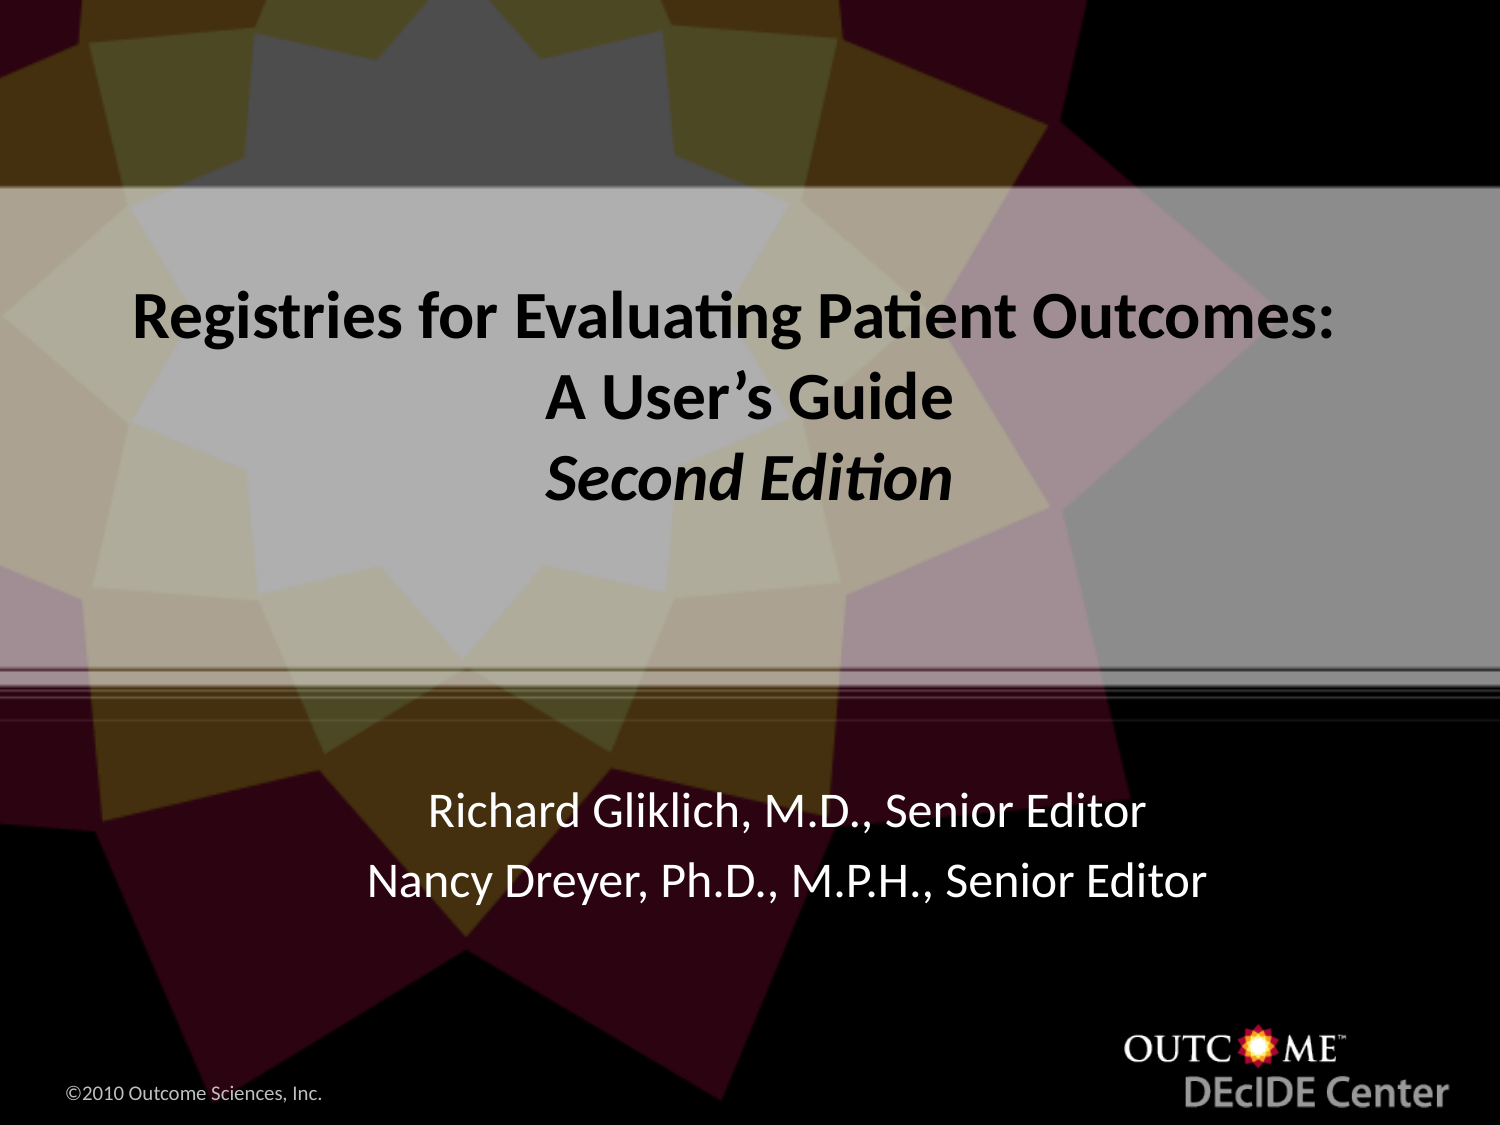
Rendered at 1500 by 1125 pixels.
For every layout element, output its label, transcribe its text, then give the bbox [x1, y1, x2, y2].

subtitle Richard Gliklich, M.D., Senior Editor Nancy Dreyer, Ph.D., M.P.H., Senior Editor [224, 699, 1276, 988]
title Registries for Evaluating Patient Outcomes: A User’s Guide Second Edition [112, 234, 1388, 551]
picture [0, 0, 1500, 1125]
